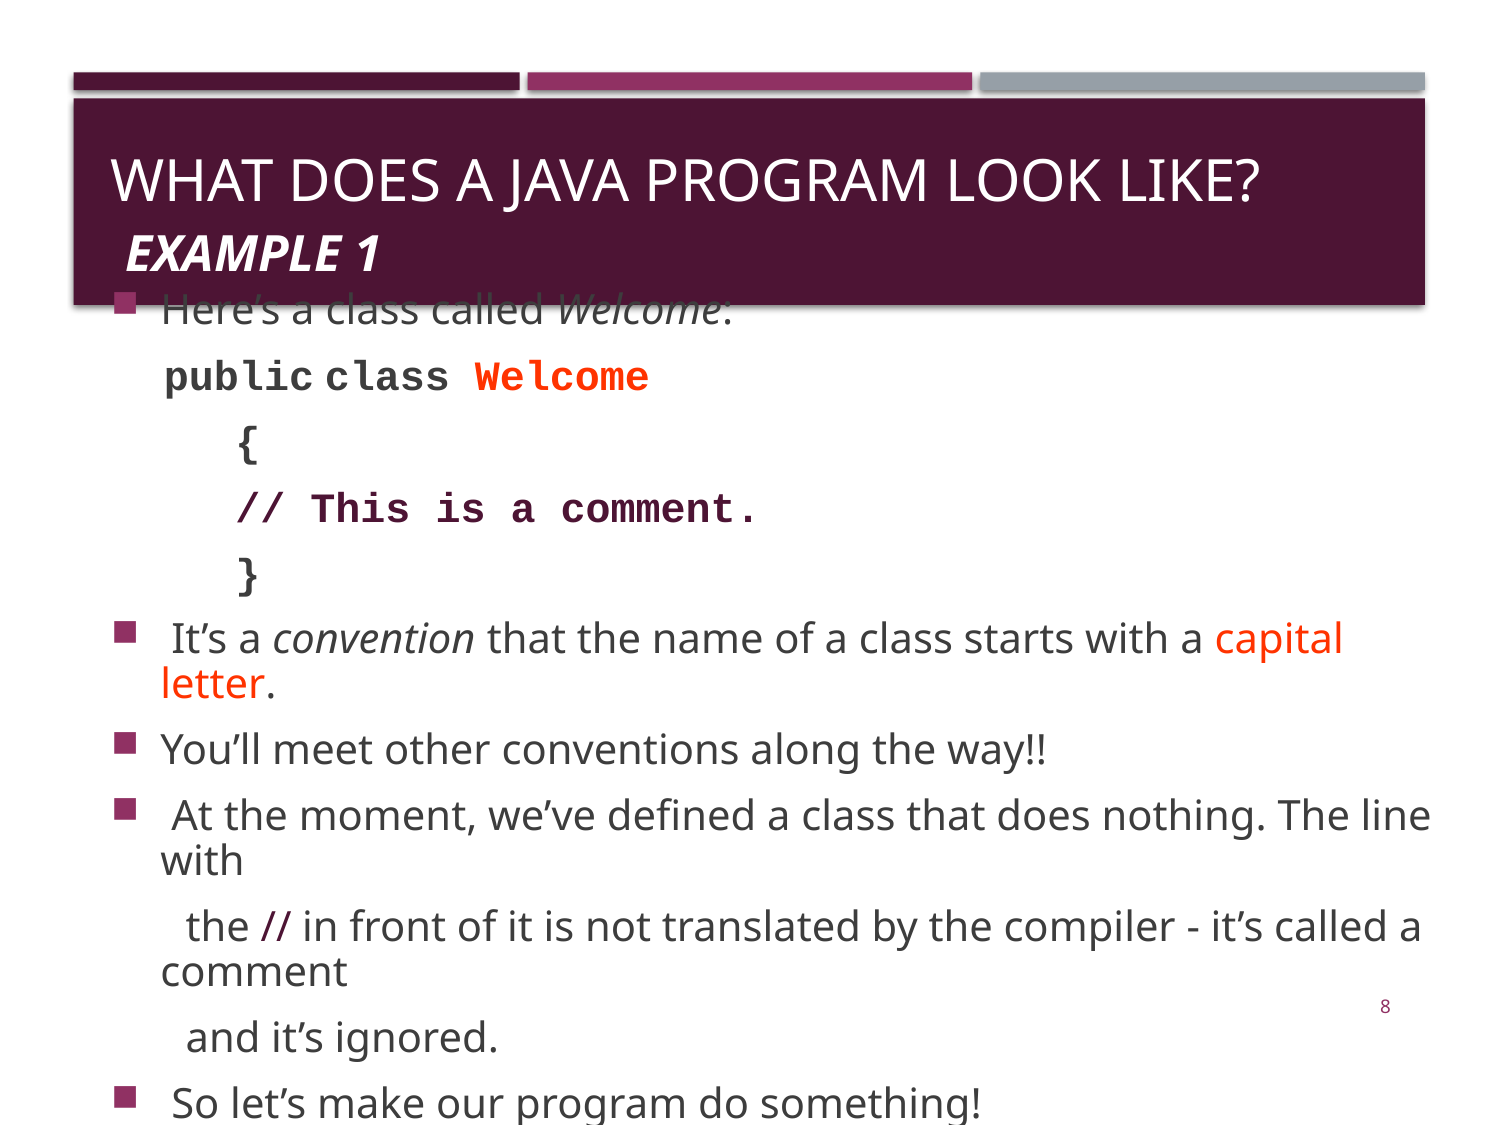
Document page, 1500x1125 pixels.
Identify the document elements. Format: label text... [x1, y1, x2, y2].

list Here’s a class called Welcome: public class Welcome { // This is a comment. } It’s a convention that the name of a class starts with a capital letter. You’ll meet other conventions along the way!! At the moment, we’ve defined a class that does nothing. The line with the // in front of it is not translated by the compiler - it’s called a comment and it’s ignored. So let’s make our program do something! [95, 410, 1471, 1072]
title What does a Java program look like? Example 1 [95, 112, 1406, 291]
